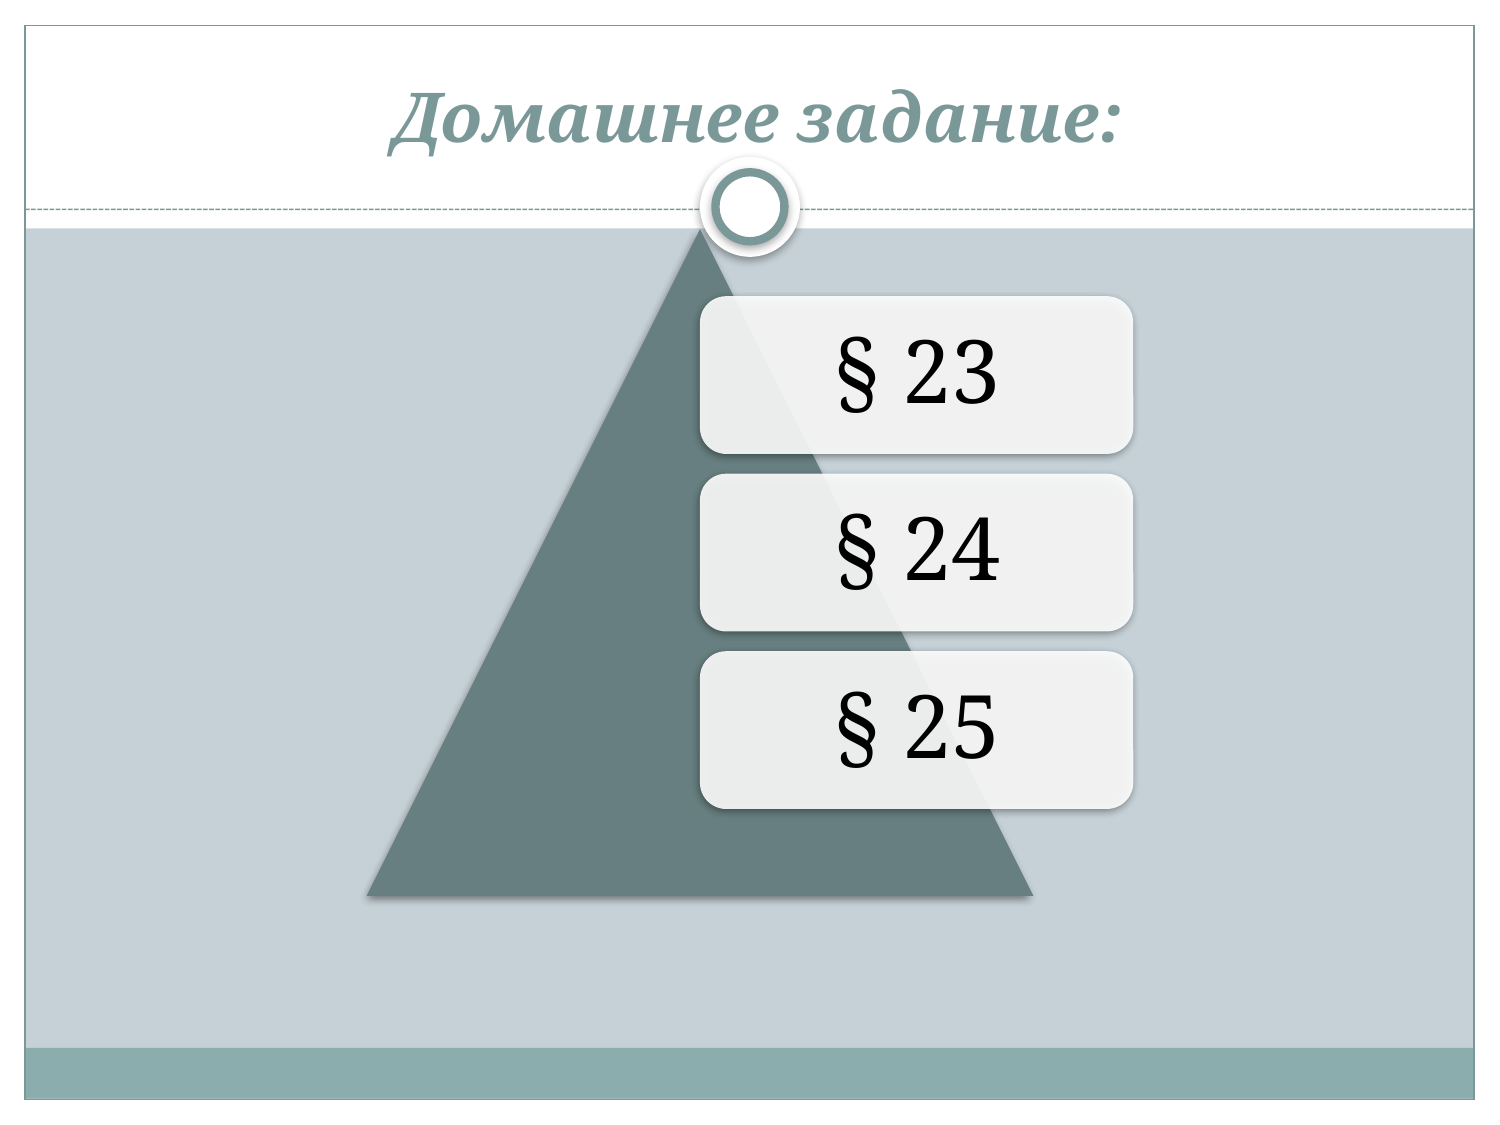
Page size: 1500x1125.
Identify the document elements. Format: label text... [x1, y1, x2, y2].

title Домашнее задание: [58, 46, 1459, 247]
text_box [249, 228, 1251, 897]
